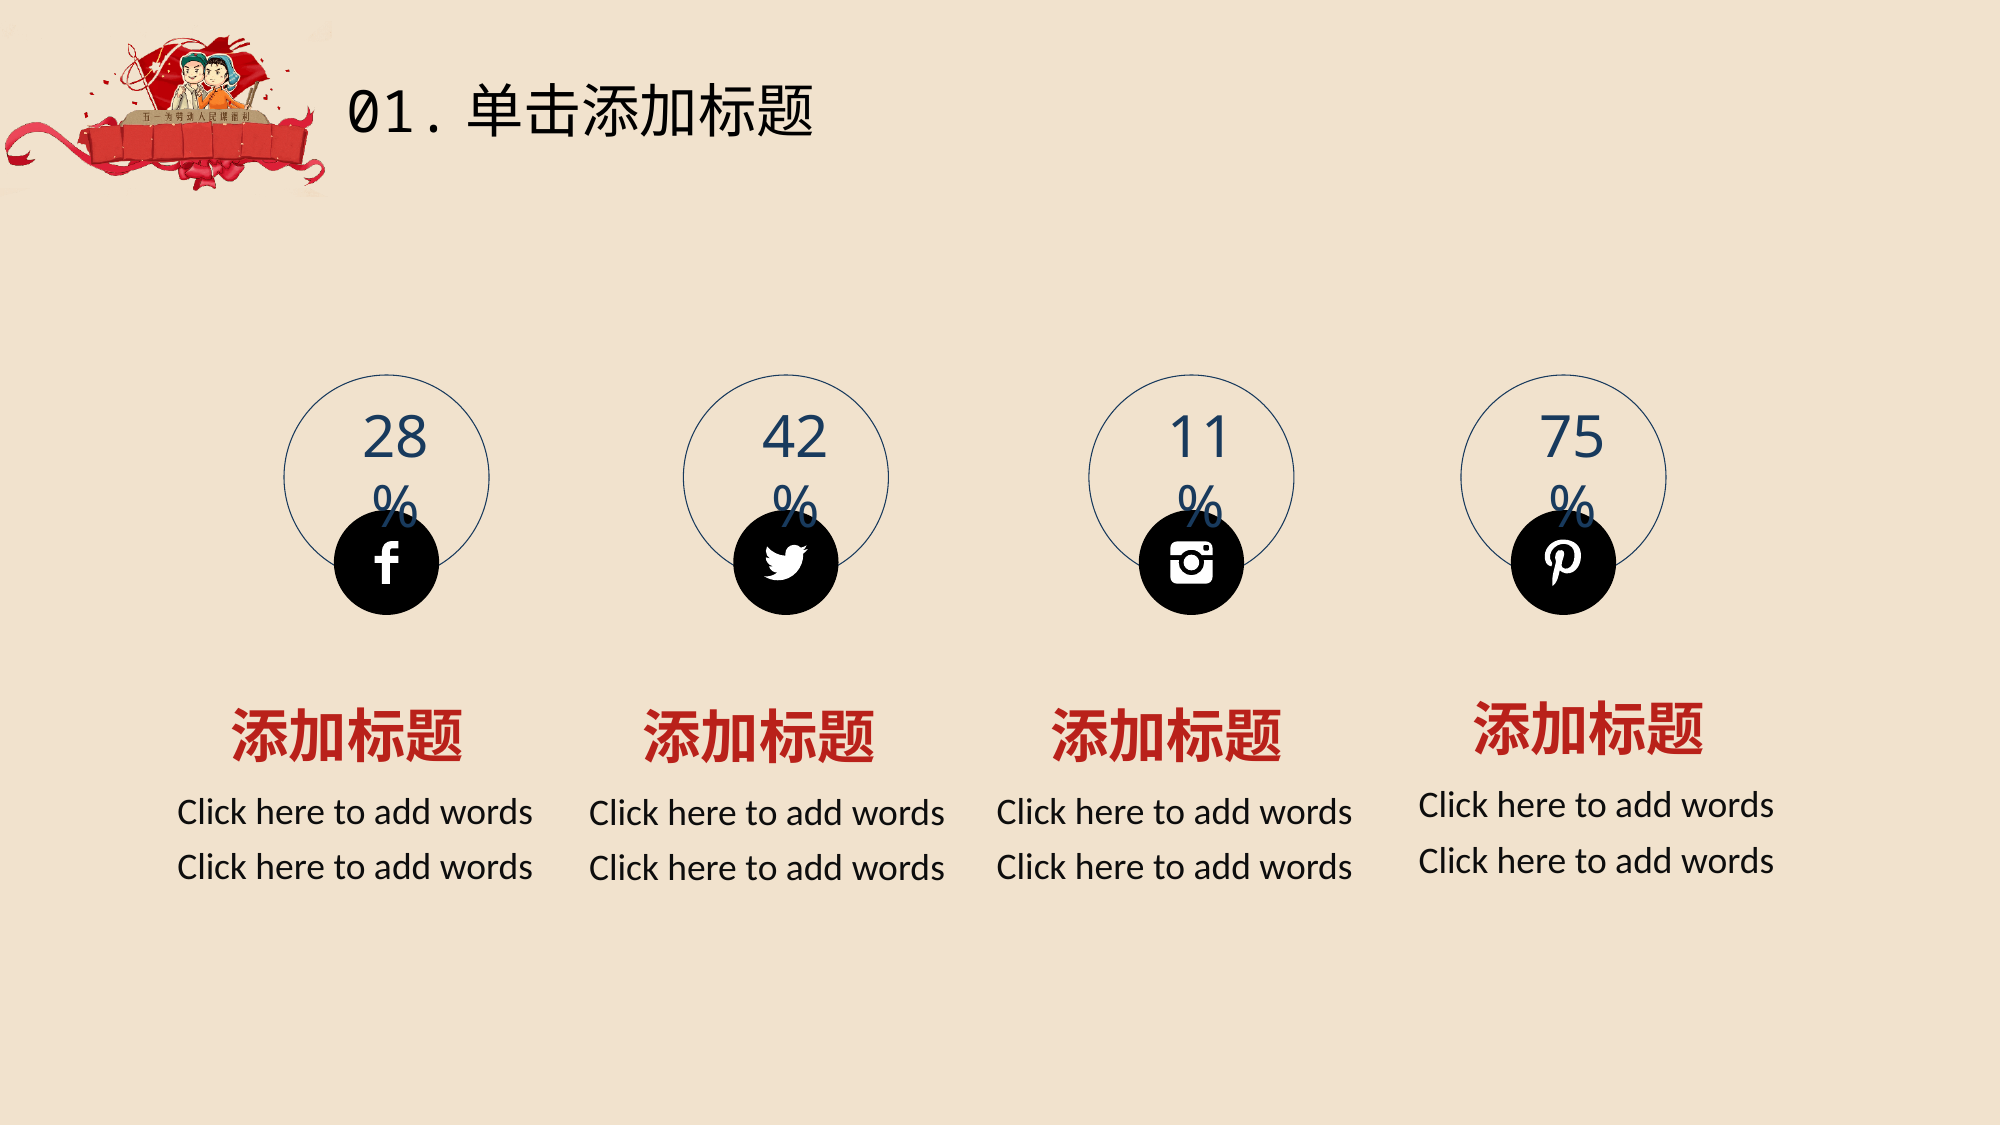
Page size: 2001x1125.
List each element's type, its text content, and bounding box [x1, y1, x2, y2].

text_box [1138, 509, 1245, 616]
text_box Click here to add words [162, 835, 574, 895]
text_box Click here to add words [574, 780, 981, 835]
text_box 添加标题 [627, 692, 1071, 778]
text_box [1170, 560, 1213, 584]
text_box [764, 544, 808, 581]
text_box [1183, 554, 1200, 571]
text_box [1170, 541, 1213, 556]
text_box Click here to add words [981, 835, 1394, 895]
text_box 75% [1508, 431, 1638, 507]
text_box 28% [331, 431, 461, 507]
text_box [1088, 374, 1295, 566]
text_box 11% [1135, 431, 1266, 507]
text_box [1510, 509, 1617, 616]
text_box [283, 374, 490, 566]
text_box [333, 509, 440, 616]
text_box 添加标题 [215, 692, 627, 777]
text_box Click here to add words [162, 779, 575, 835]
text_box Click here to add words [1403, 828, 1816, 889]
picture [0, 21, 332, 197]
text_box [732, 509, 840, 616]
text_box Click here to add words [1403, 773, 1816, 828]
text_box Click here to add words [981, 779, 1394, 835]
text_box 42% [730, 431, 861, 507]
text_box [1460, 374, 1667, 566]
text_box [374, 541, 399, 584]
text_box [1544, 539, 1581, 587]
text_box 01.单击添加标题 [332, 66, 1063, 152]
text_box 添加标题 [1457, 685, 1901, 770]
text_box [682, 374, 889, 566]
text_box 添加标题 [1035, 692, 1479, 777]
text_box Click here to add words [574, 835, 987, 896]
